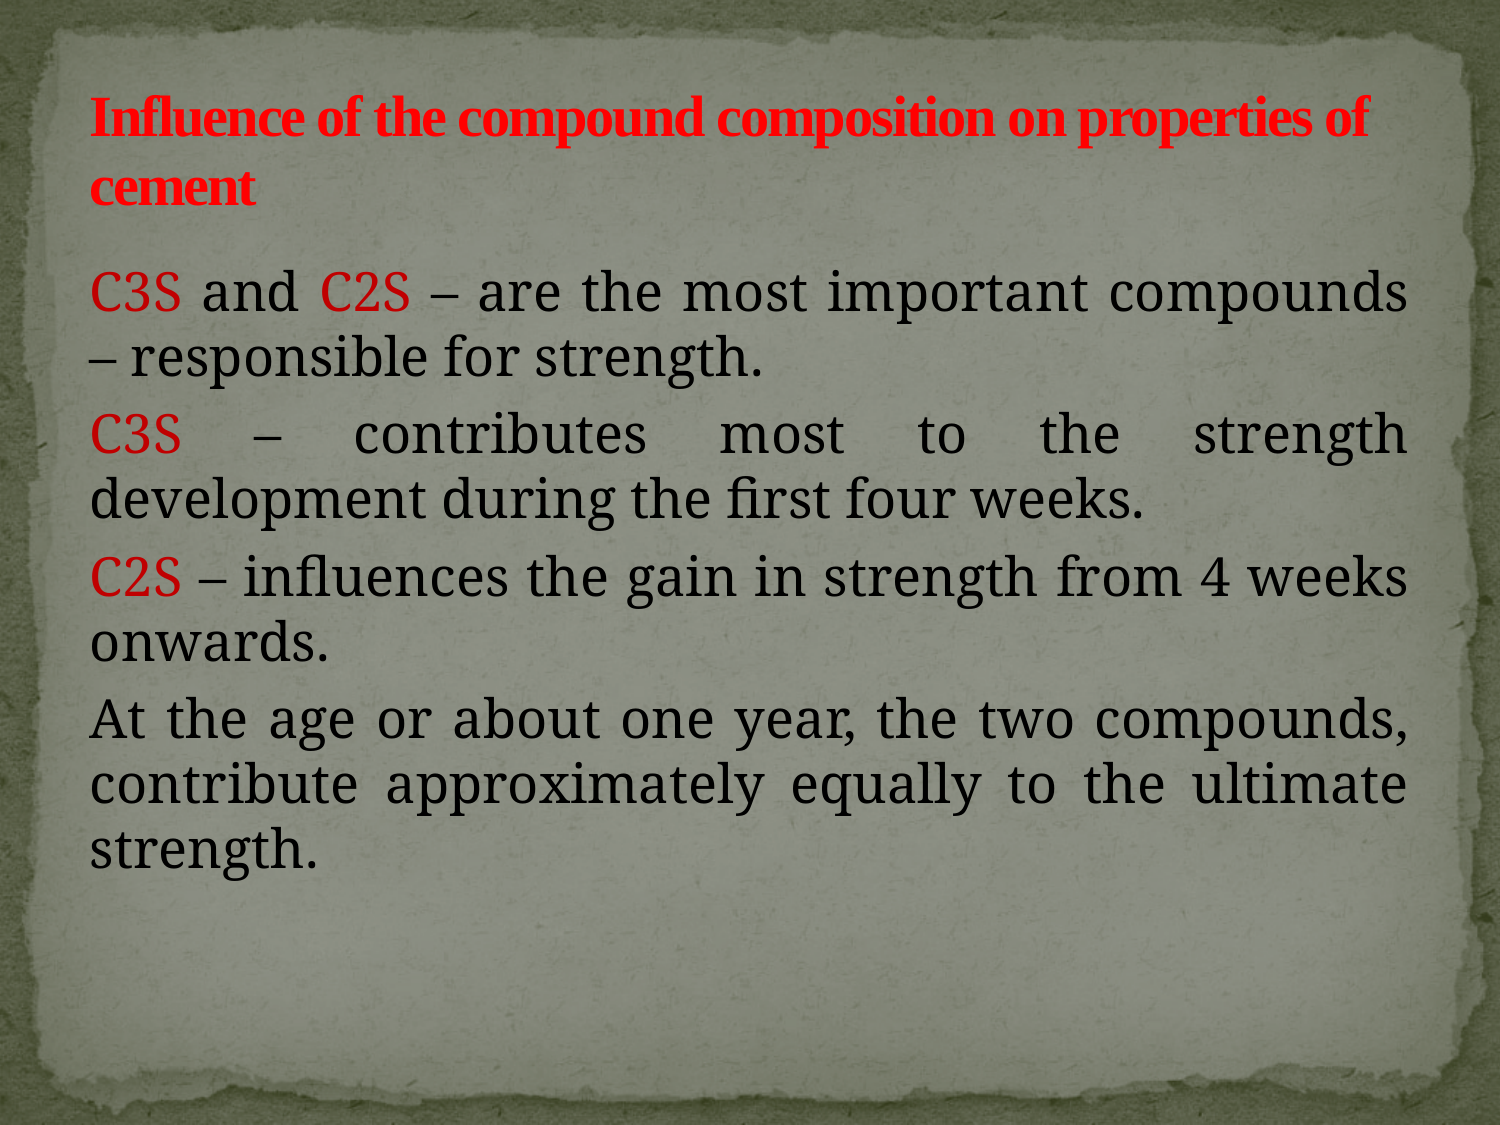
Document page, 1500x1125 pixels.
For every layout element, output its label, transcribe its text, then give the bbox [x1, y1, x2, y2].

list C3S and C2S – are the most important compounds – responsible for strength. C3S – contributes most to the strength development during the first four weeks. C2S – influences the gain in strength from 4 weeks onwards. At the age or about one year, the two compounds, contribute approximately equally to the ultimate strength. [75, 249, 1425, 1000]
title Influence of the compound composition on properties of cement [74, 24, 1425, 225]
